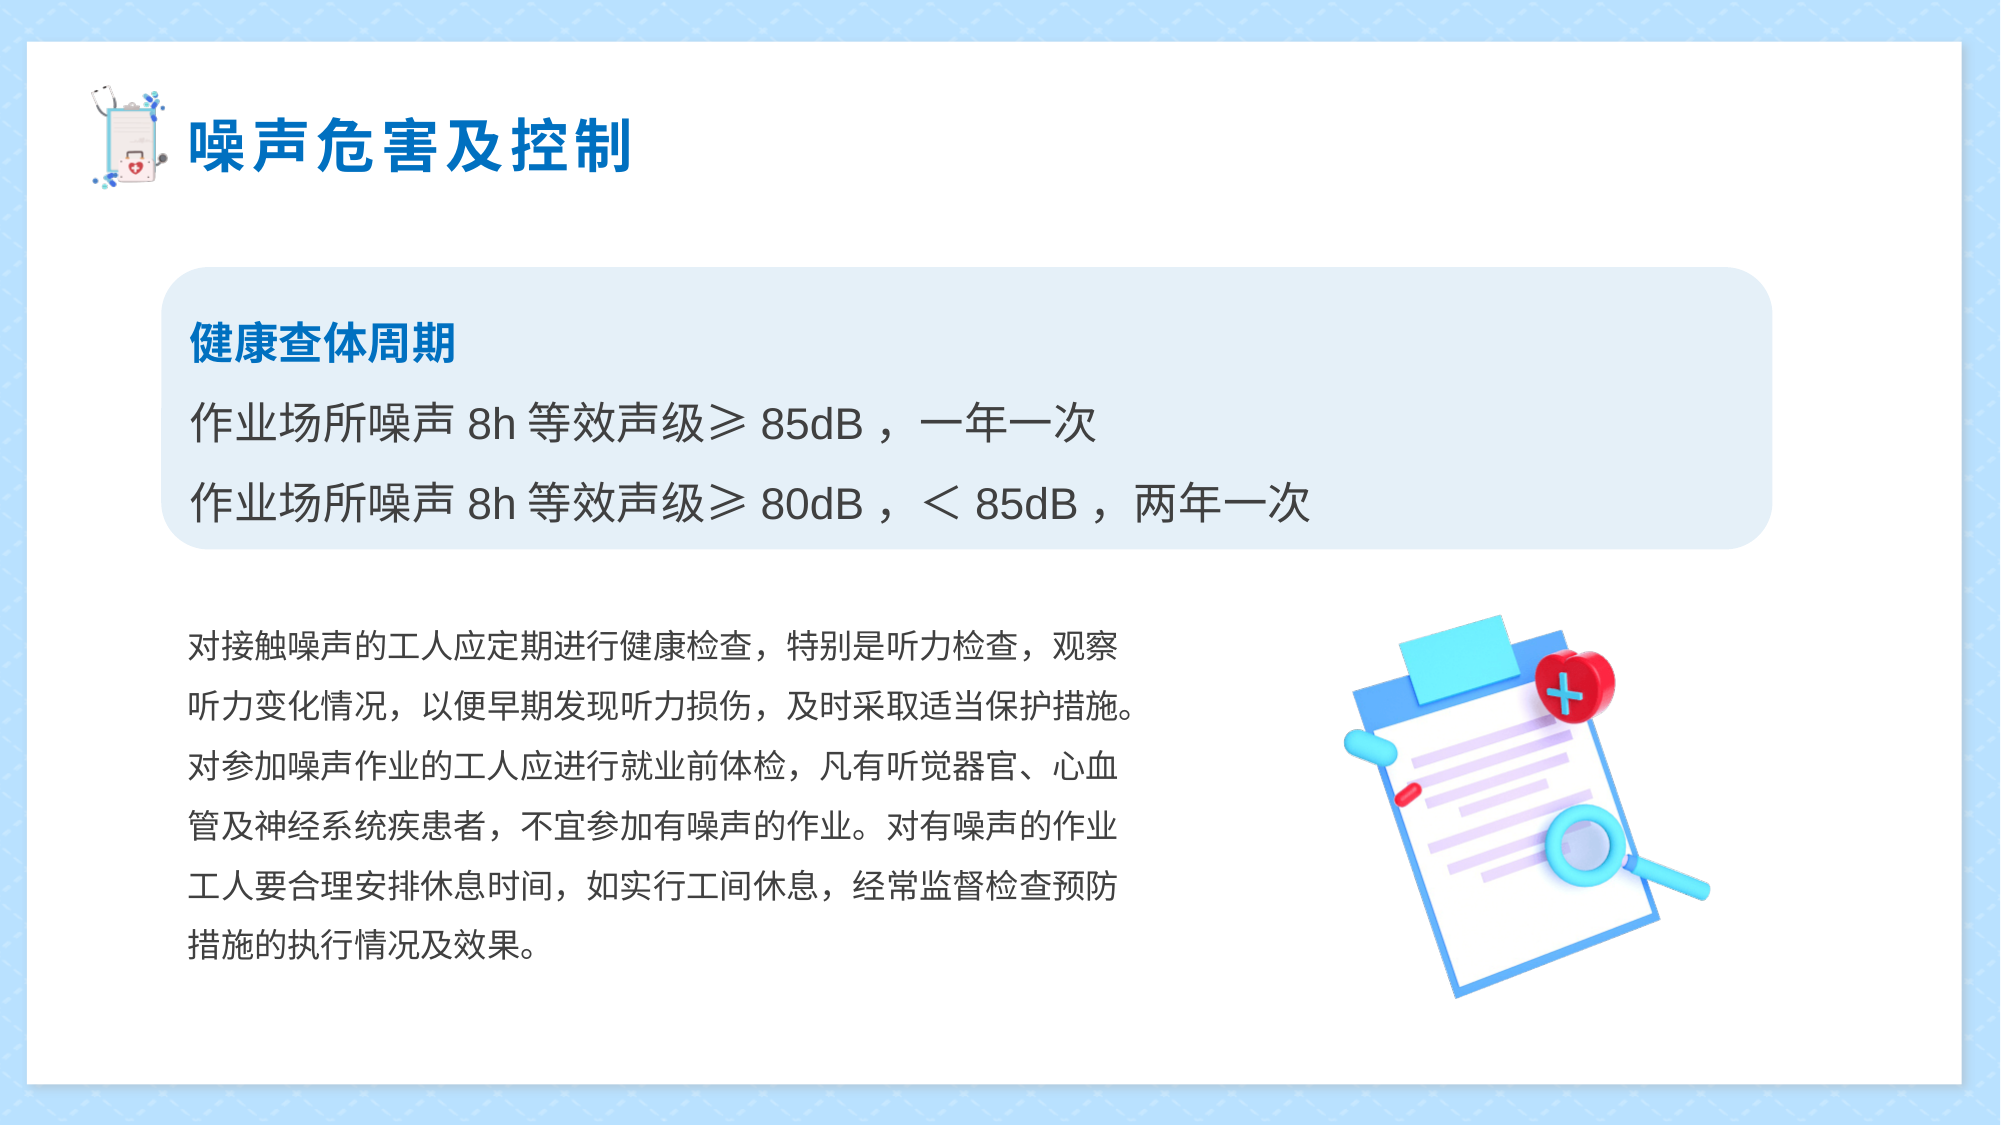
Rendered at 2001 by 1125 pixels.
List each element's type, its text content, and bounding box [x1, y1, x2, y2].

text_box 对接触噪声的工人应定期进行健康检查，特别是听力检查，观察听力变化情况，以便早期发现听力损伤，及时采取适当保护措施。对参加噪声作业的工人应进行就业前体检，凡有听觉器官、心血管及神经系统疾患者，不宜参加有噪声的作业。对有噪声的作业工人要合理安排休息时间，如实行工间休息，经常监督检查预防措施的执行情况及效果。 [173, 597, 1142, 972]
picture [0, 0, 2000, 1125]
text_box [64, 78, 711, 206]
text_box 健康查体周期 作业场所噪声8h等效声级≥85dB，一年一次 作业场所噪声8h等效声级≥80dB，＜85dB，两年一次 [161, 267, 1773, 550]
